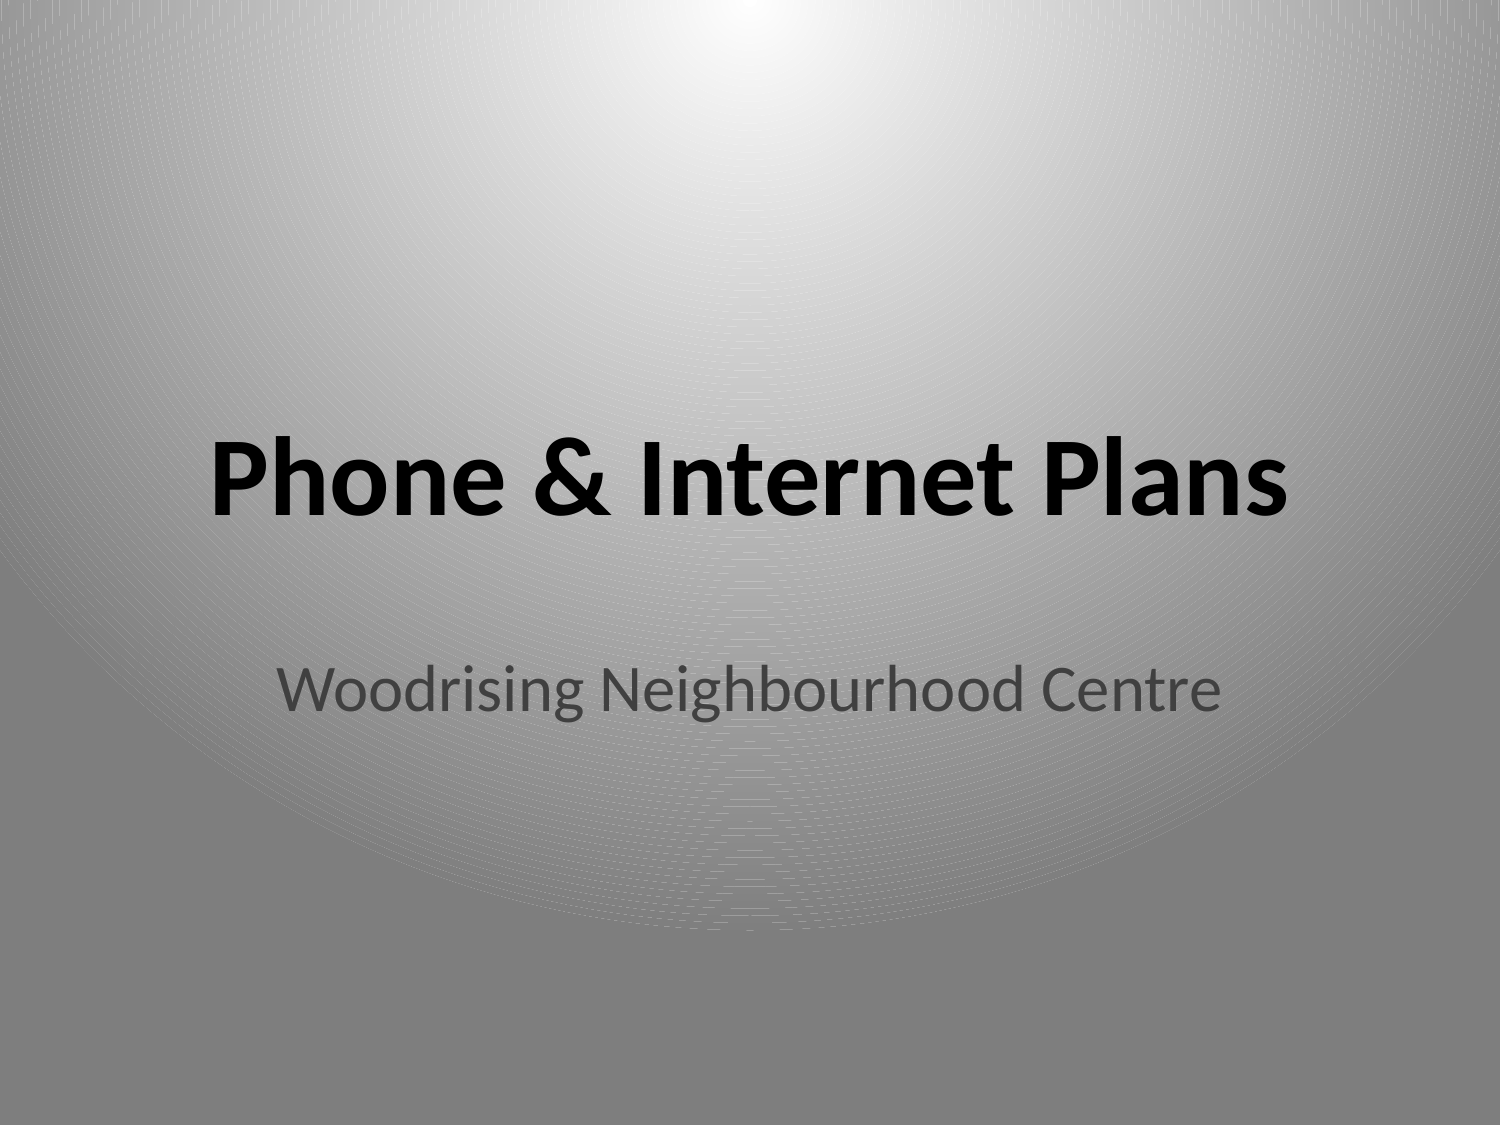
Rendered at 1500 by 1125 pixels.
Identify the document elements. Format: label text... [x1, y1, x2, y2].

title Phone & Internet Plans [112, 349, 1388, 591]
subtitle Woodrising Neighbourhood Centre [225, 637, 1275, 925]
